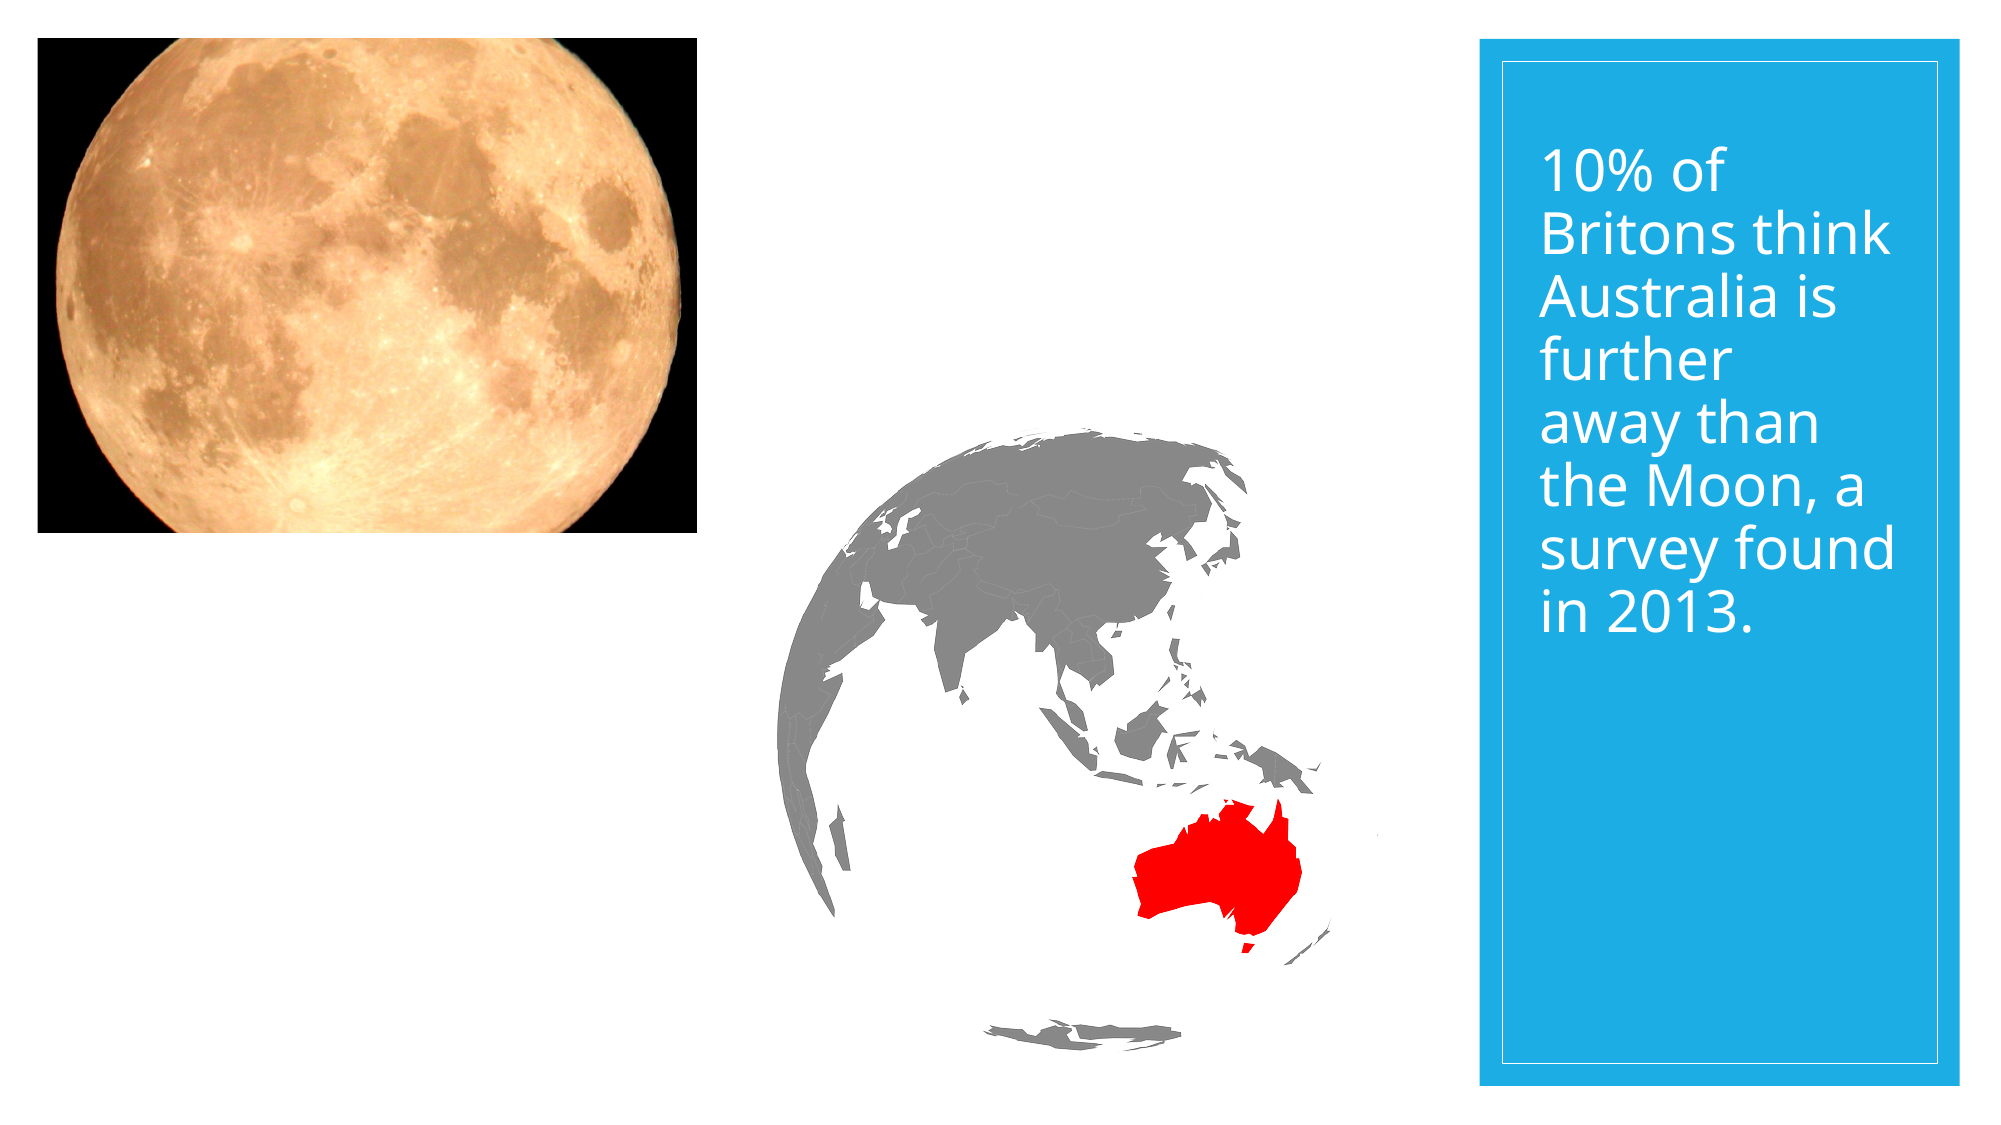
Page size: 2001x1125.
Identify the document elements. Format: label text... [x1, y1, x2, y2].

picture [37, 38, 697, 533]
title 10% of Britons think Australia is further away than the Moon, a survey found in 2013. [1524, 120, 1924, 653]
picture [777, 428, 1378, 1052]
